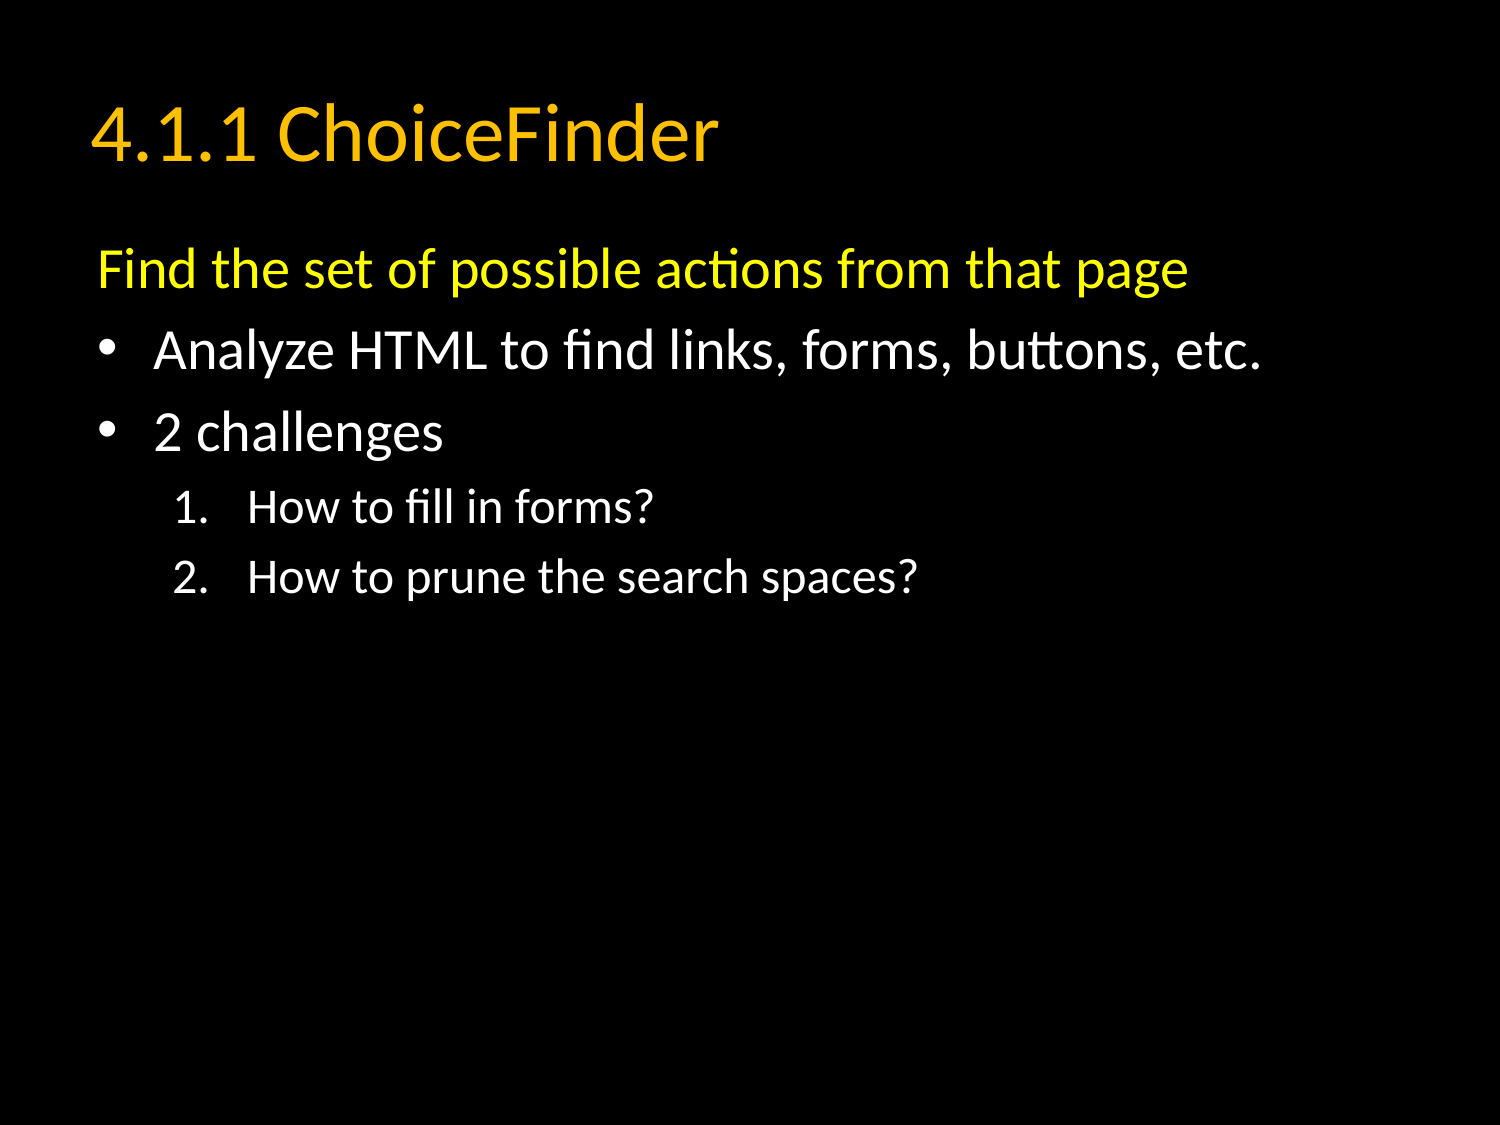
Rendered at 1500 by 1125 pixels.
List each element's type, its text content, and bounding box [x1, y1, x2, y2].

list Find the set of possible actions from that page Analyze HTML to find links, forms, buttons, etc. 2 challenges How to fill in forms? How to prune the search spaces? [82, 222, 1454, 1032]
title 4.1.1 ChoiceFinder [75, 45, 1425, 211]
